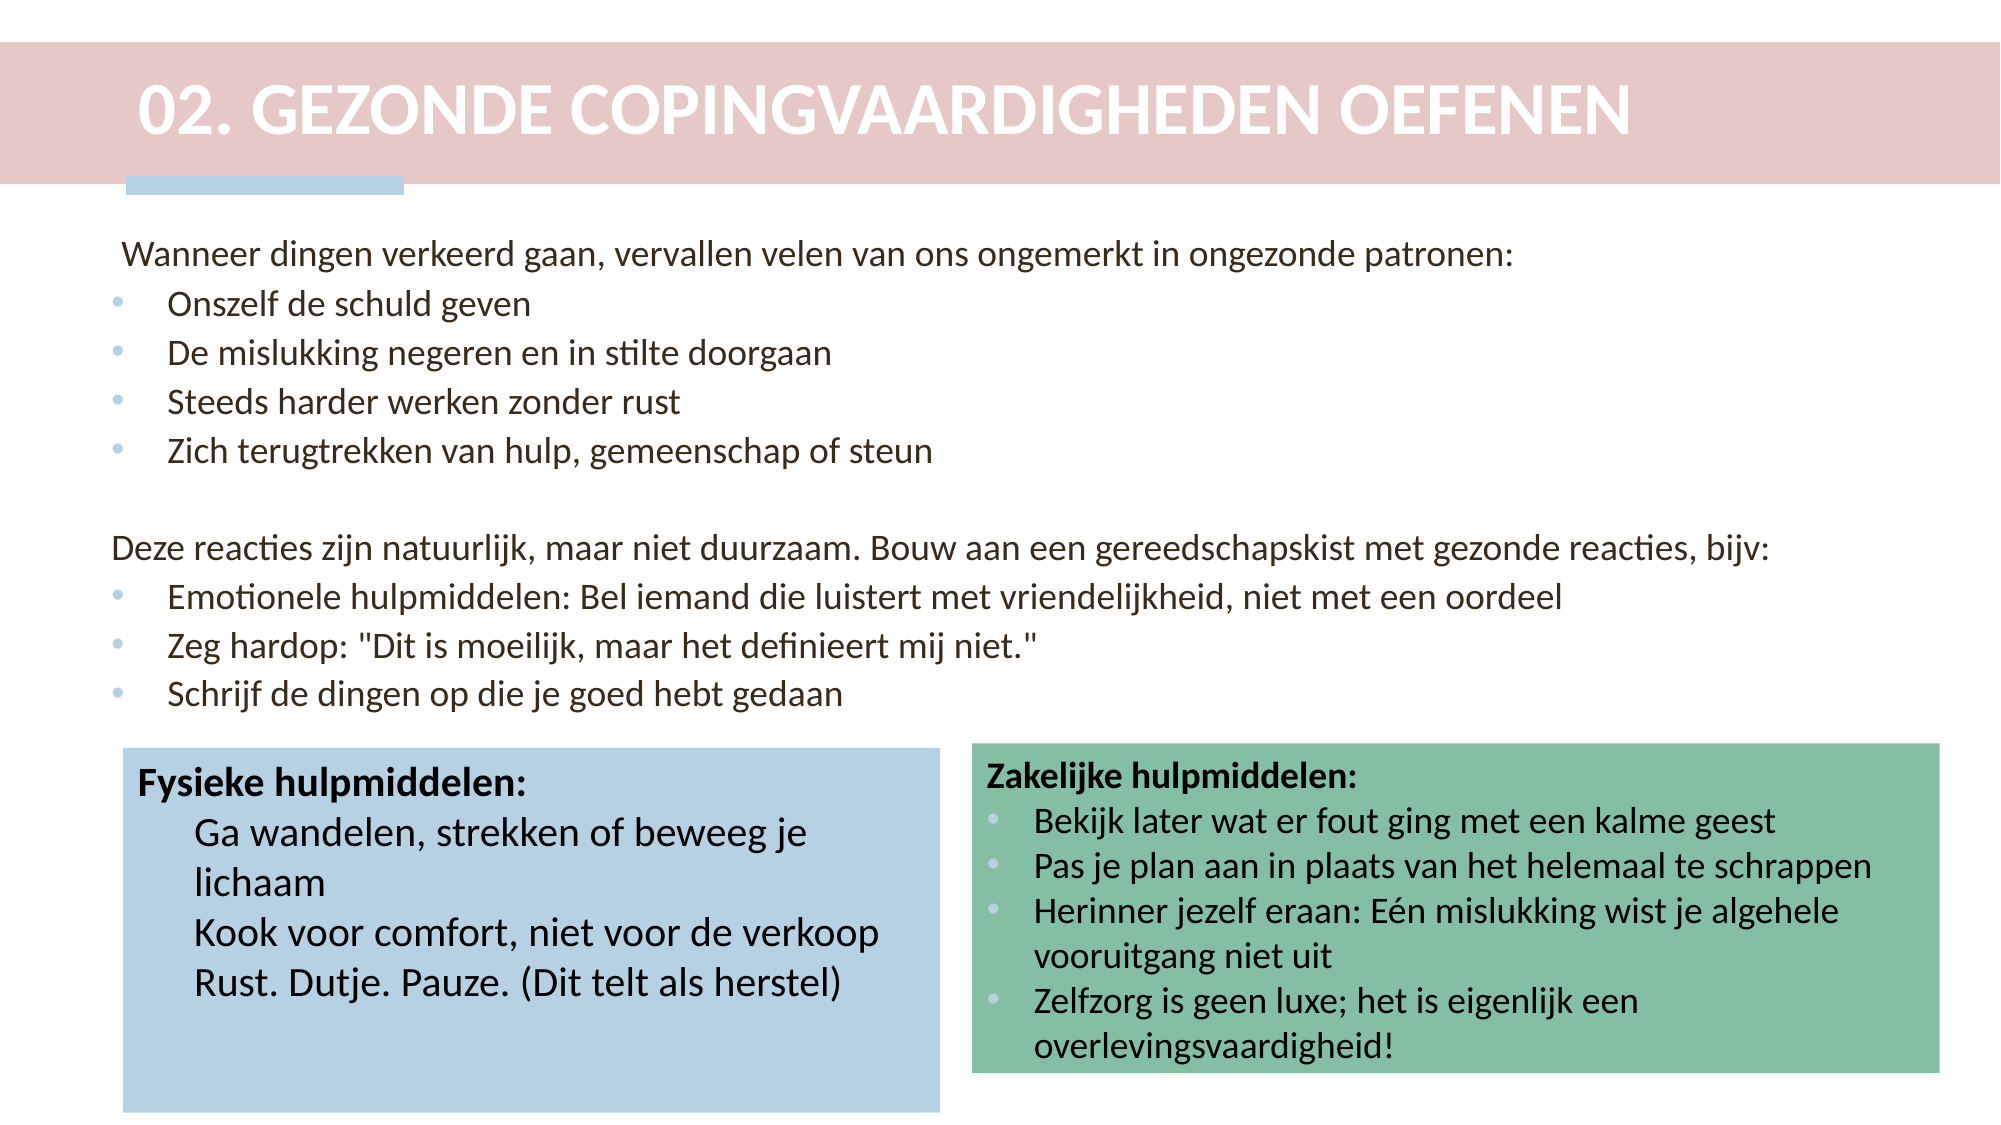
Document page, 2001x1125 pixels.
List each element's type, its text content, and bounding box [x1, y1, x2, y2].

text_box Fysieke hulpmiddelen: Ga wandelen, strekken of beweeg je lichaam Kook voor comfort, niet voor de verkoop Rust. Dutje. Pauze. (Dit telt als herstel) [123, 747, 941, 1113]
text_box Zakelijke hulpmiddelen: Bekijk later wat er fout ging met een kalme geest Pas je plan aan in plaats van het helemaal te schrappen Herinner jezelf eraan: Eén mislukking wist je algehele vooruitgang niet uit Zelfzorg is geen luxe; het is eigenlijk een overlevingsvaardigheid! [972, 743, 1940, 1074]
list Wanneer dingen verkeerd gaan, vervallen velen van ons ongemerkt in ongezonde patronen: Onszelf de schuld geven De mislukking negeren en in stilte doorgaan Steeds harder werken zonder rust Zich terugtrekken van hulp, gemeenschap of steun Deze reacties zijn natuurlijk, maar niet duurzaam. Bouw aan een gereedschapskist met gezonde reacties, bijv: Emotionele hulpmiddelen: Bel iemand die luistert met vriendelijkheid, niet met een oordeel Zeg hardop: "Dit is moeilijk, maar het definieert mij niet." Schrijf de dingen op die je goed hebt gedaan [96, 219, 1962, 906]
list 02. GEZONDE COPINGVAARDIGHEDEN OEFENEN [123, 51, 1913, 170]
